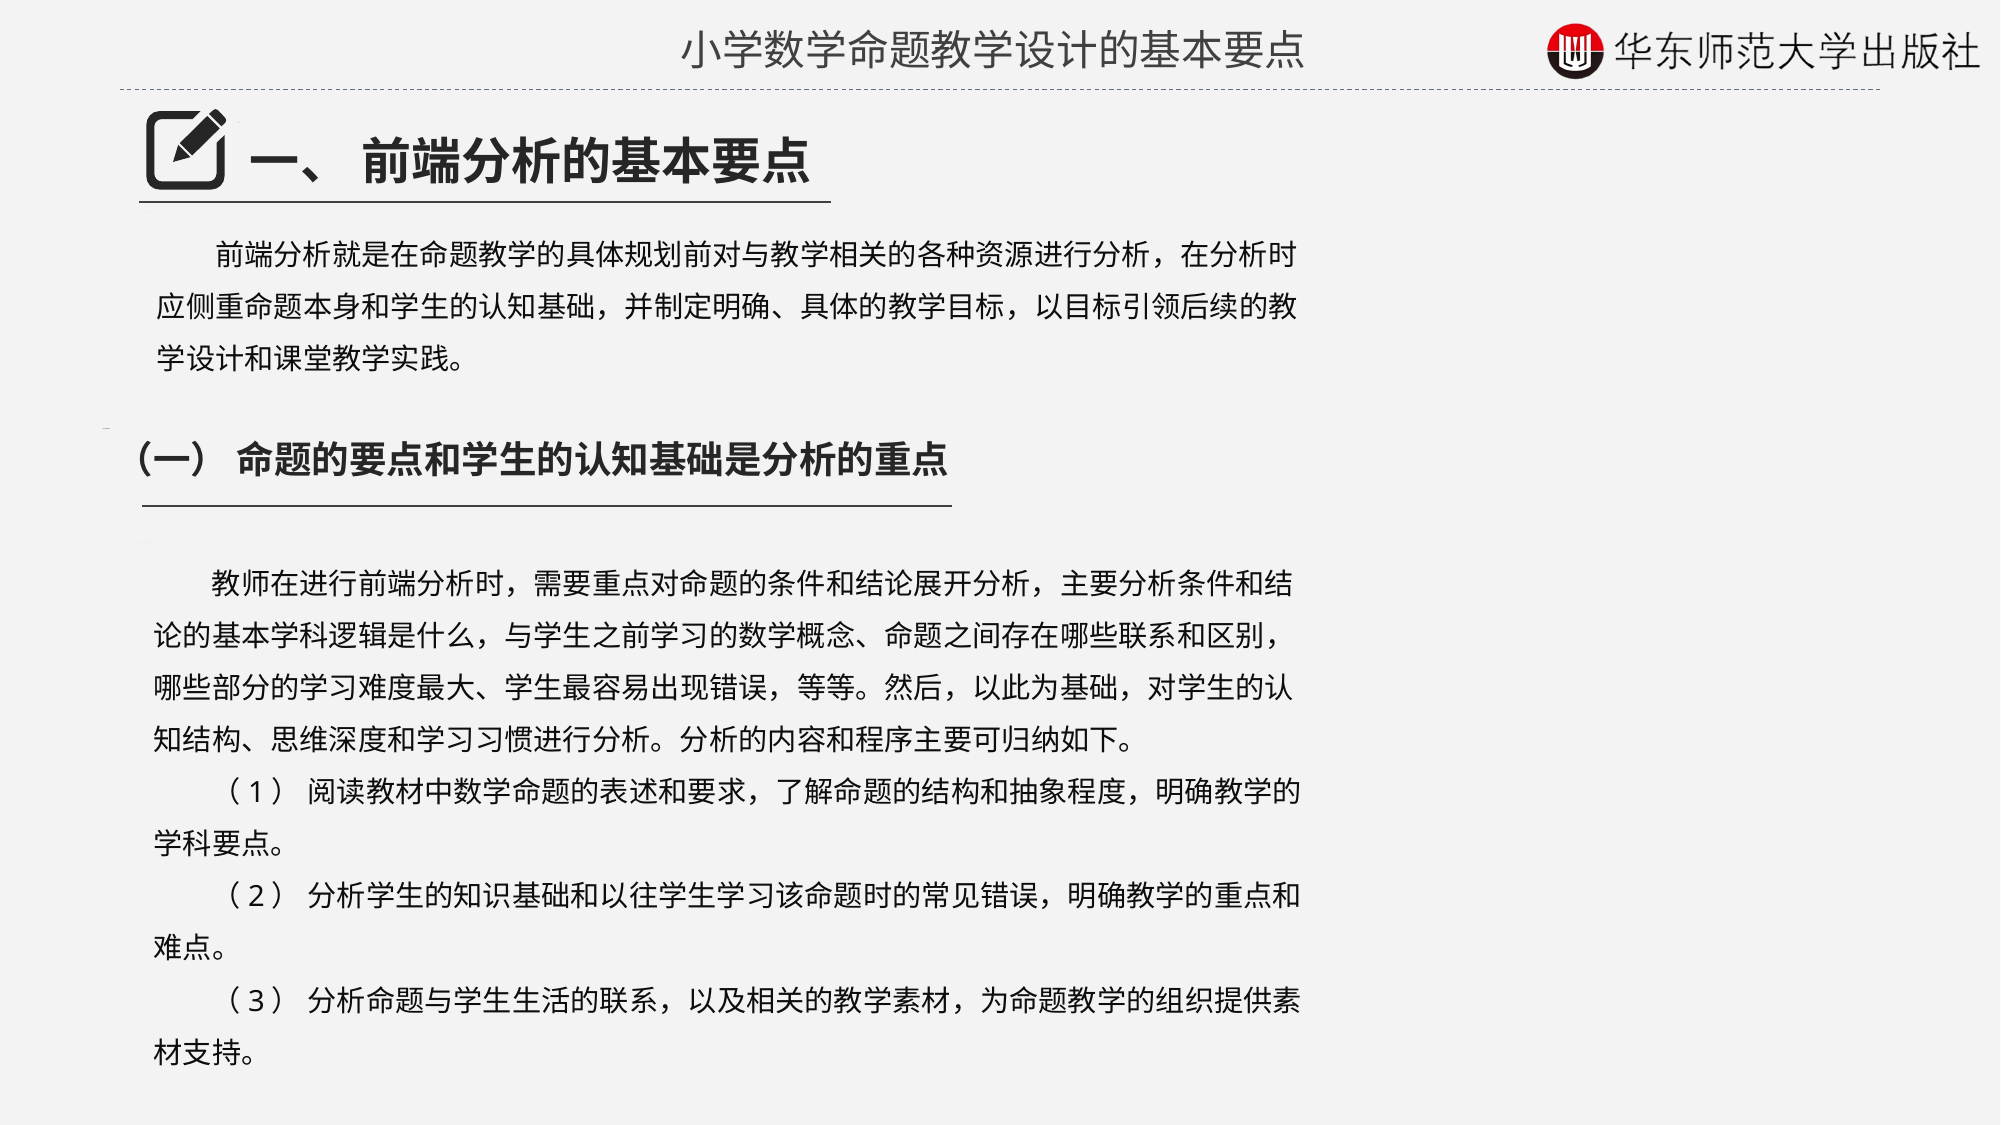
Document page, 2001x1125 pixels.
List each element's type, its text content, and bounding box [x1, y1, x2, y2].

text_box [208, 109, 227, 127]
text_box 前端分析就是在命题教学的具体规划前对与教学相关的各种资源进行分析，在分析时应侧重命题本身和学生的认知基础，并制定明确、具体的教学目标，以目标引领后续的教学设计和课堂教学实践。 [142, 212, 1320, 383]
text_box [1536, 13, 1989, 83]
text_box 小学数学命题教学设计的基本要点 [680, 23, 1320, 74]
text_box 一、 前端分析的基本要点 [235, 121, 1147, 197]
text_box 教师在进行前端分析时，需要重点对命题的条件和结论展开分析，主要分析条件和结论的基本学科逻辑是什么，与学生之前学习的数学概念、命题之间存在哪些联系和区别，哪些部分的学习难度最大、学生最容易出现错误，等等。然后，以此为基础，对学生的认知结构、思维深度和学习习惯进行分析。分析的内容和程序主要可归纳如下。 （1） 阅读教材中数学命题的表述和要求，了解命题的结构和抽象程度，明确教学的学科要点。 （2） 分析学生的知识基础和以往学生学习该命题时的常见错误，明确教学的重点和难点。 （3） 分析命题与学生生活的联系，以及相关的教学素材，为命题教学的组织提供素材支持。 [138, 540, 1320, 1077]
text_box （一） 命题的要点和学生的认知基础是分析的重点 [101, 428, 1021, 489]
text_box [146, 111, 225, 190]
